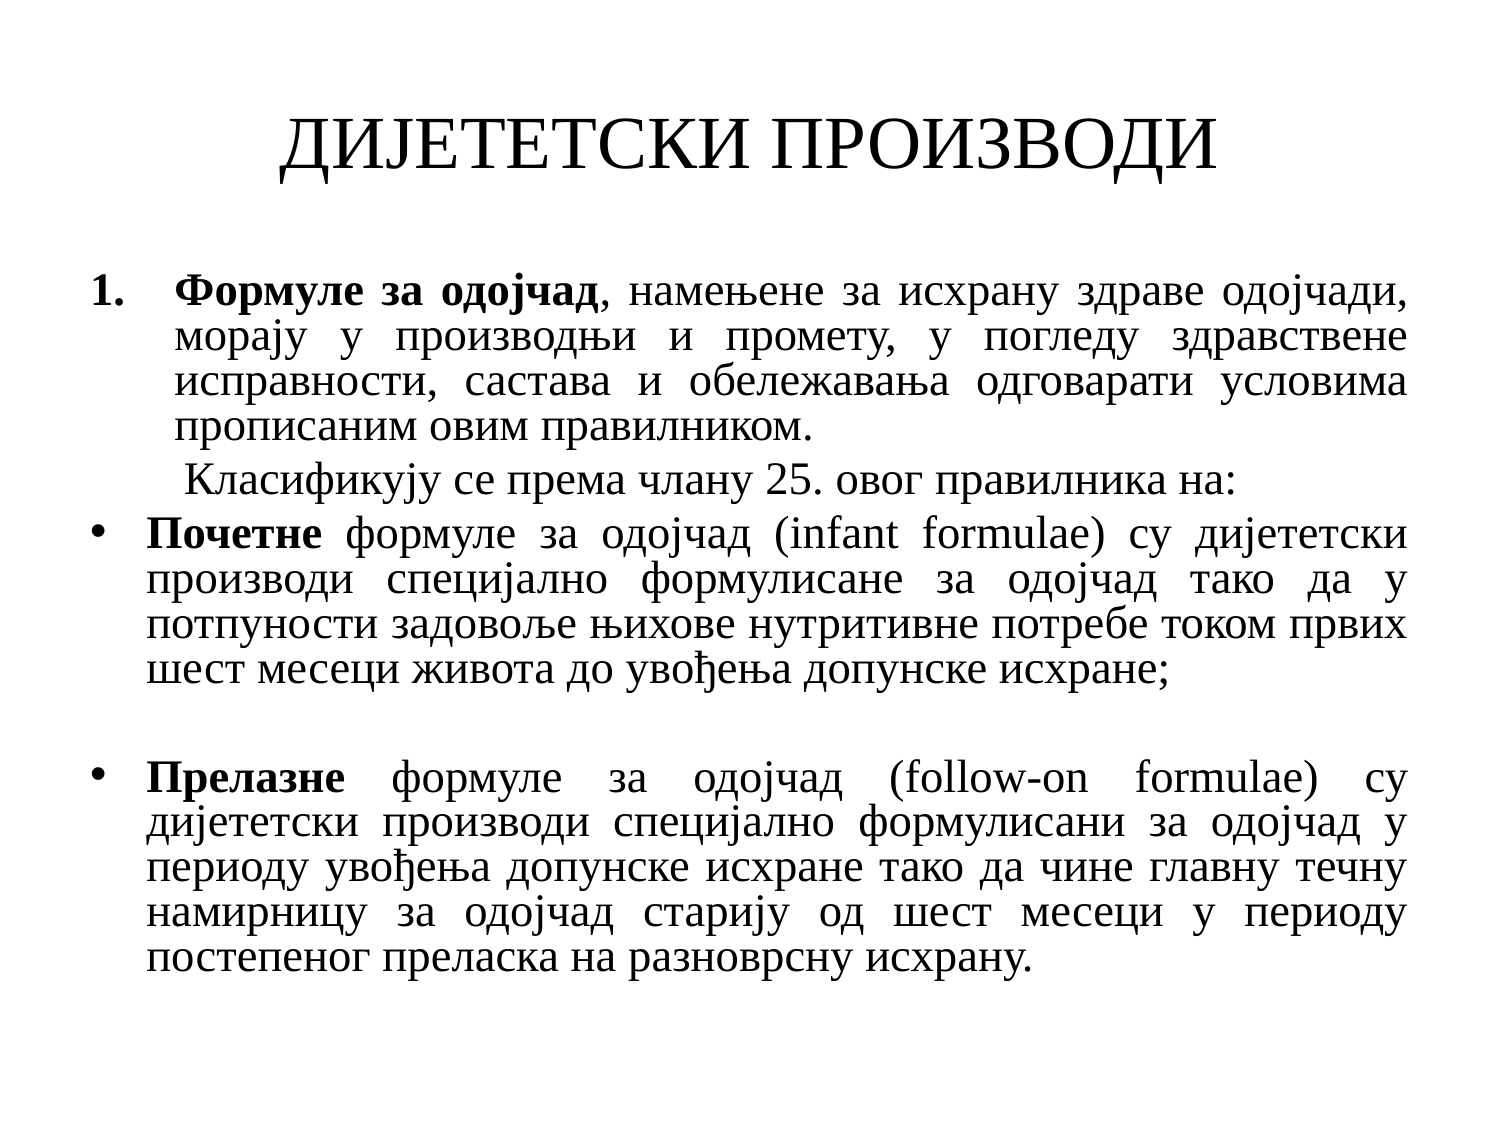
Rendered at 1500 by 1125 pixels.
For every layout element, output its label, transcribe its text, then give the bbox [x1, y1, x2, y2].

list Формуле за одојчад, намењене за исхрану здраве одојчади, морају у производњи и промету, у погледу здравствене исправности, састава и обележавања одговарати условима прописаним овим правилником. Класификују се према члану 25. овог правилника на: Почетне формуле за одојчад (infant formulae) су дијететски производи специјално формулисане за одојчад тако да у потпуности задовоље њихове нутритивне потребе током првих шест месеци живота до увођења допунске исхране; Прелазне формуле за одојчад (follow-on formulae) су дијететски производи специјално формулисани за одојчад у периоду увођења допунске исхране тако да чине главну течну намирницу за одојчад старију од шест месеци у периоду постепеног преласка на разноврсну исхрану. [75, 262, 1425, 1005]
title ДИЈЕТЕТСКИ ПРОИЗВОДИ [75, 45, 1425, 233]
